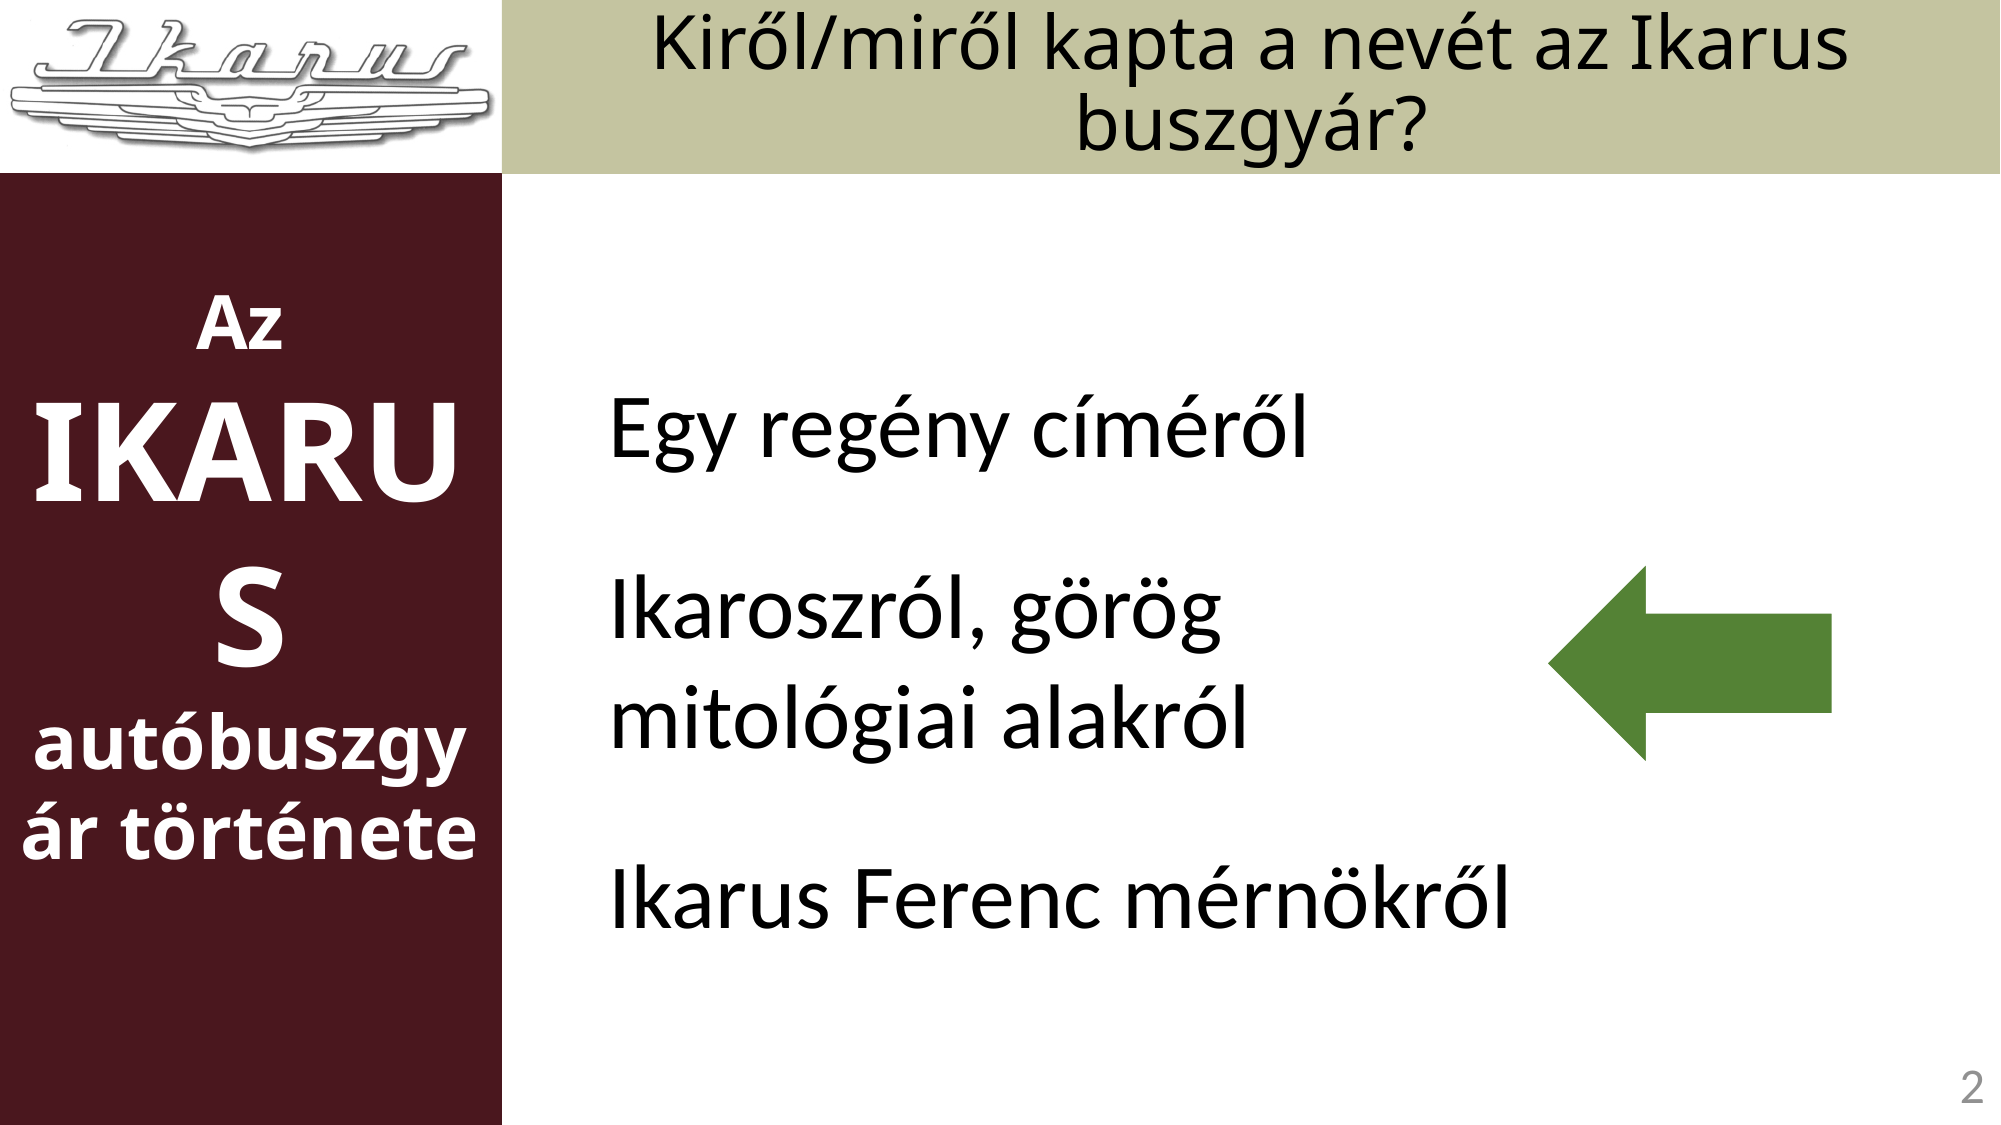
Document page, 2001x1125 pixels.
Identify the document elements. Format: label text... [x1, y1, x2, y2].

text_box [1541, 555, 1836, 772]
text_box Az IKARUS autóbuszgyár története [0, 172, 500, 977]
slide_number 2 [1886, 1042, 2000, 1125]
picture [0, 0, 501, 173]
list Egy regény címéről Ikaroszról, görög mitológiai alakról Ikarus Ferenc mérnökről [593, 357, 1596, 969]
title Kiről/miről kapta a nevét az Ikarus buszgyár? [501, 0, 2000, 174]
